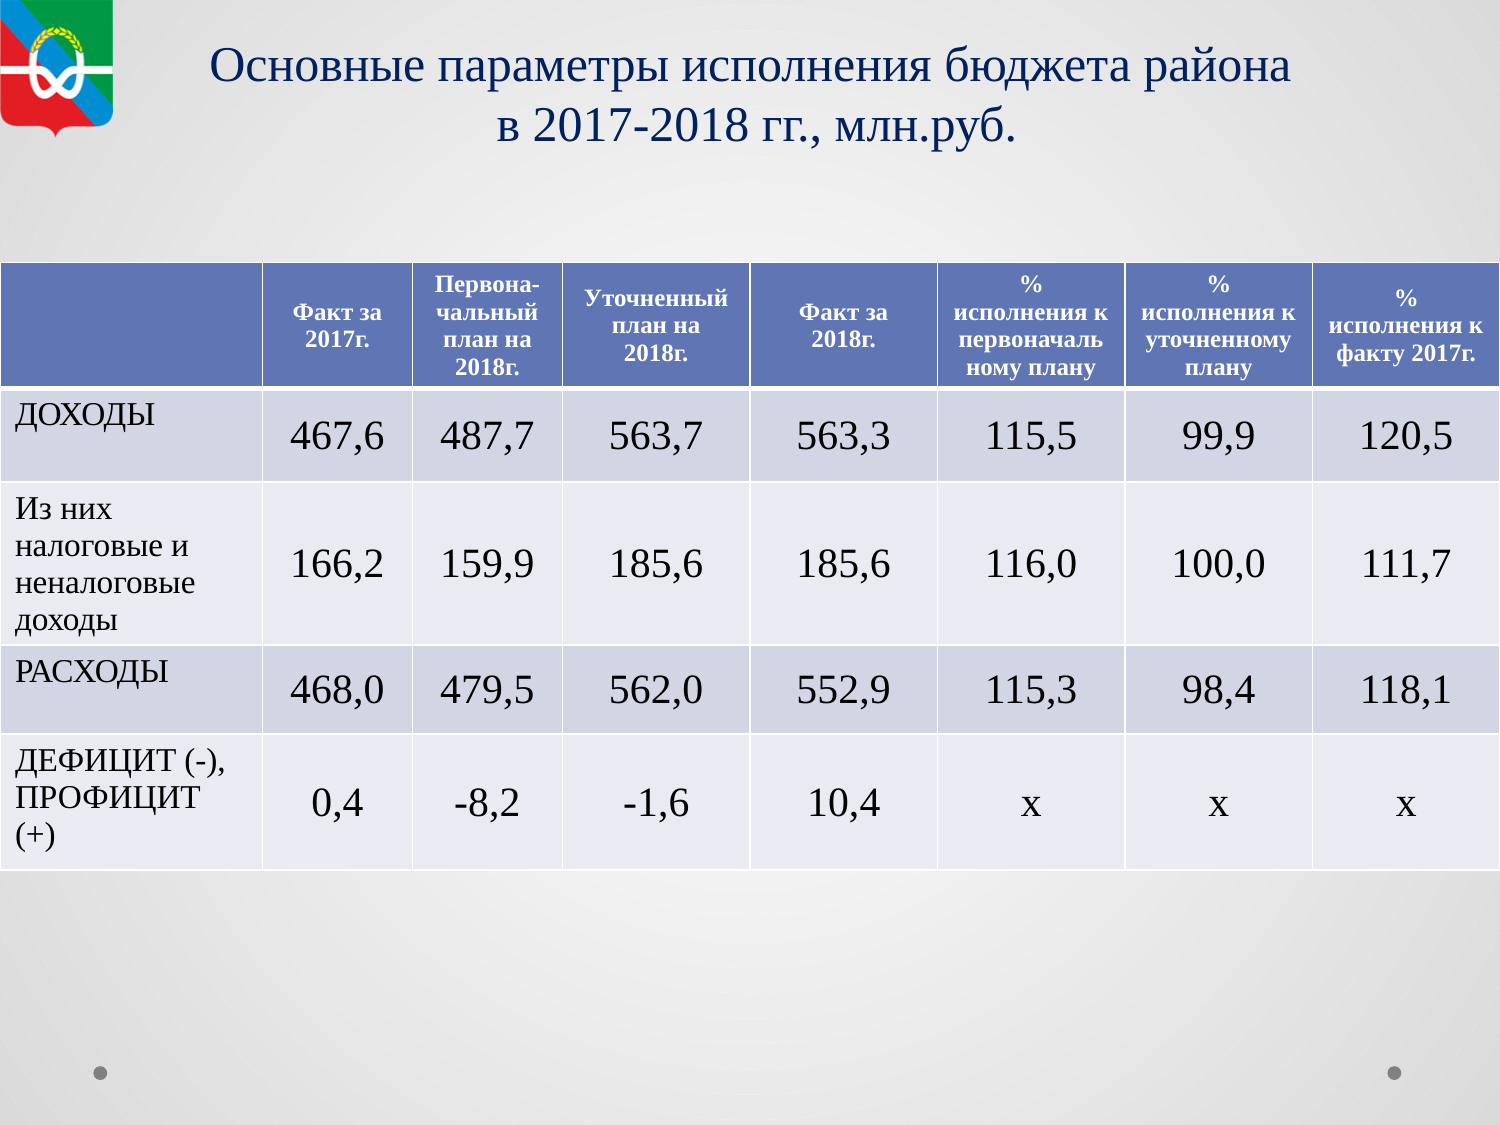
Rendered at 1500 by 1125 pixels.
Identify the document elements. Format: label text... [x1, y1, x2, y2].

table_header % исполнения к уточненному плану [1126, 263, 1312, 386]
table_cell 115,3 [938, 646, 1124, 733]
table_header Первона-чальный план на 2018г. [413, 263, 562, 386]
table_cell 118,1 [1313, 646, 1499, 733]
table_cell -1,6 [563, 735, 749, 869]
table_cell Из них налоговые и неналоговые доходы [1, 483, 262, 644]
table_cell х [938, 735, 1124, 869]
table_cell 487,7 [413, 391, 562, 481]
table_cell 111,7 [1313, 483, 1499, 644]
table_cell 552,9 [751, 646, 937, 733]
table_cell 98,4 [1126, 646, 1312, 733]
table_cell 115,5 [938, 391, 1124, 481]
table_cell ДОХОДЫ [1, 391, 262, 481]
table_header Факт за 2017г. [263, 263, 412, 386]
table_cell 120,5 [1313, 391, 1499, 481]
table_cell -8,2 [413, 735, 562, 869]
table_cell 479,5 [413, 646, 562, 733]
table_cell 116,0 [938, 483, 1124, 644]
text_box Основные параметры исполнения бюджета района в 2017-2018 гг., млн.руб. [194, 23, 1307, 159]
table_cell РАСХОДЫ [1, 646, 262, 733]
table_cell 185,6 [563, 483, 749, 644]
table_cell 99,9 [1126, 391, 1312, 481]
table_cell 185,6 [751, 483, 937, 644]
table_header % исполнения к факту 2017г. [1313, 263, 1499, 386]
table_cell 166,2 [263, 483, 412, 644]
table_header Факт за 2018г. [751, 263, 937, 386]
table_cell 159,9 [413, 483, 562, 644]
table_header Уточненный план на 2018г. [563, 263, 749, 386]
table_cell 10,4 [751, 735, 937, 869]
table_cell х [1126, 735, 1312, 869]
table_cell 100,0 [1126, 483, 1312, 644]
table_cell 467,6 [263, 391, 412, 481]
table_cell 563,3 [751, 391, 937, 481]
table_cell 0,4 [263, 735, 412, 869]
table_cell 563,7 [563, 391, 749, 481]
table_cell 562,0 [563, 646, 749, 733]
table_header [1, 263, 262, 386]
table_header % исполнения к первоначальному плану [938, 263, 1124, 386]
table_cell х [1313, 735, 1499, 869]
table_cell 468,0 [263, 646, 412, 733]
table_cell ДЕФИЦИТ (-), ПРОФИЦИТ (+) [1, 735, 262, 869]
picture [0, 0, 113, 138]
